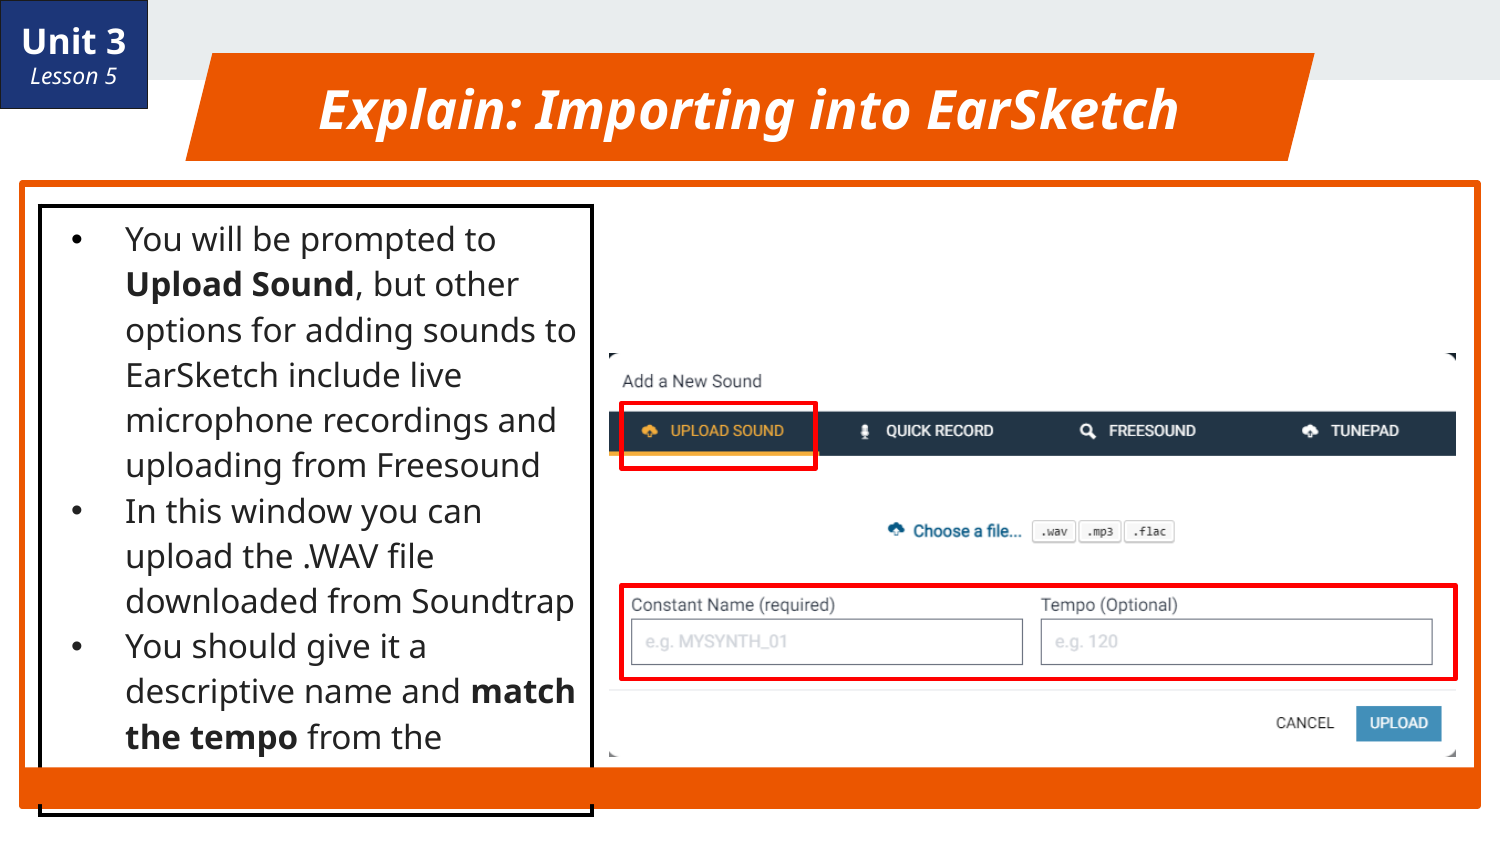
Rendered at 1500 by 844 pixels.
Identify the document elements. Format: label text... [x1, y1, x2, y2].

picture [25, 186, 1475, 804]
text_box [185, 53, 1315, 161]
title Explain: Importing into EarSketch [221, 60, 1279, 155]
text_box Unit 3 Lesson 5 [0, 0, 148, 109]
